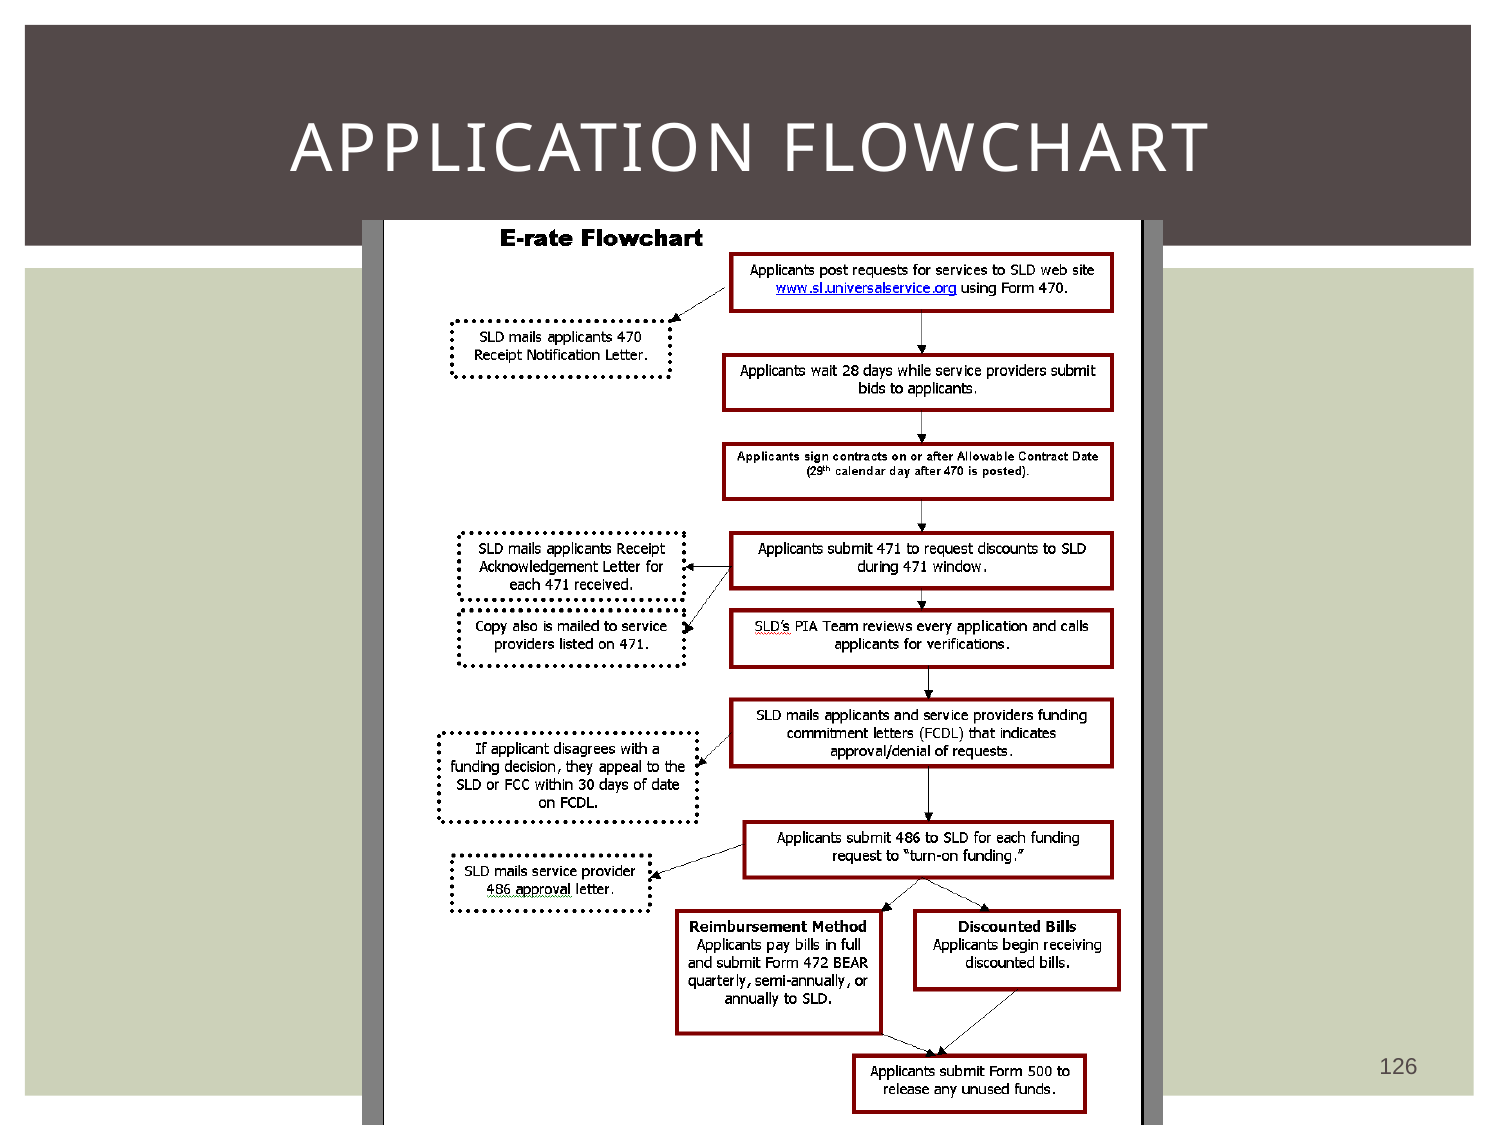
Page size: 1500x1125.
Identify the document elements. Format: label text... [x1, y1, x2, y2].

slide_number 126 [1349, 1041, 1448, 1089]
title APPLICATION FLOWCHART [62, 58, 1438, 232]
picture [362, 220, 1163, 1125]
